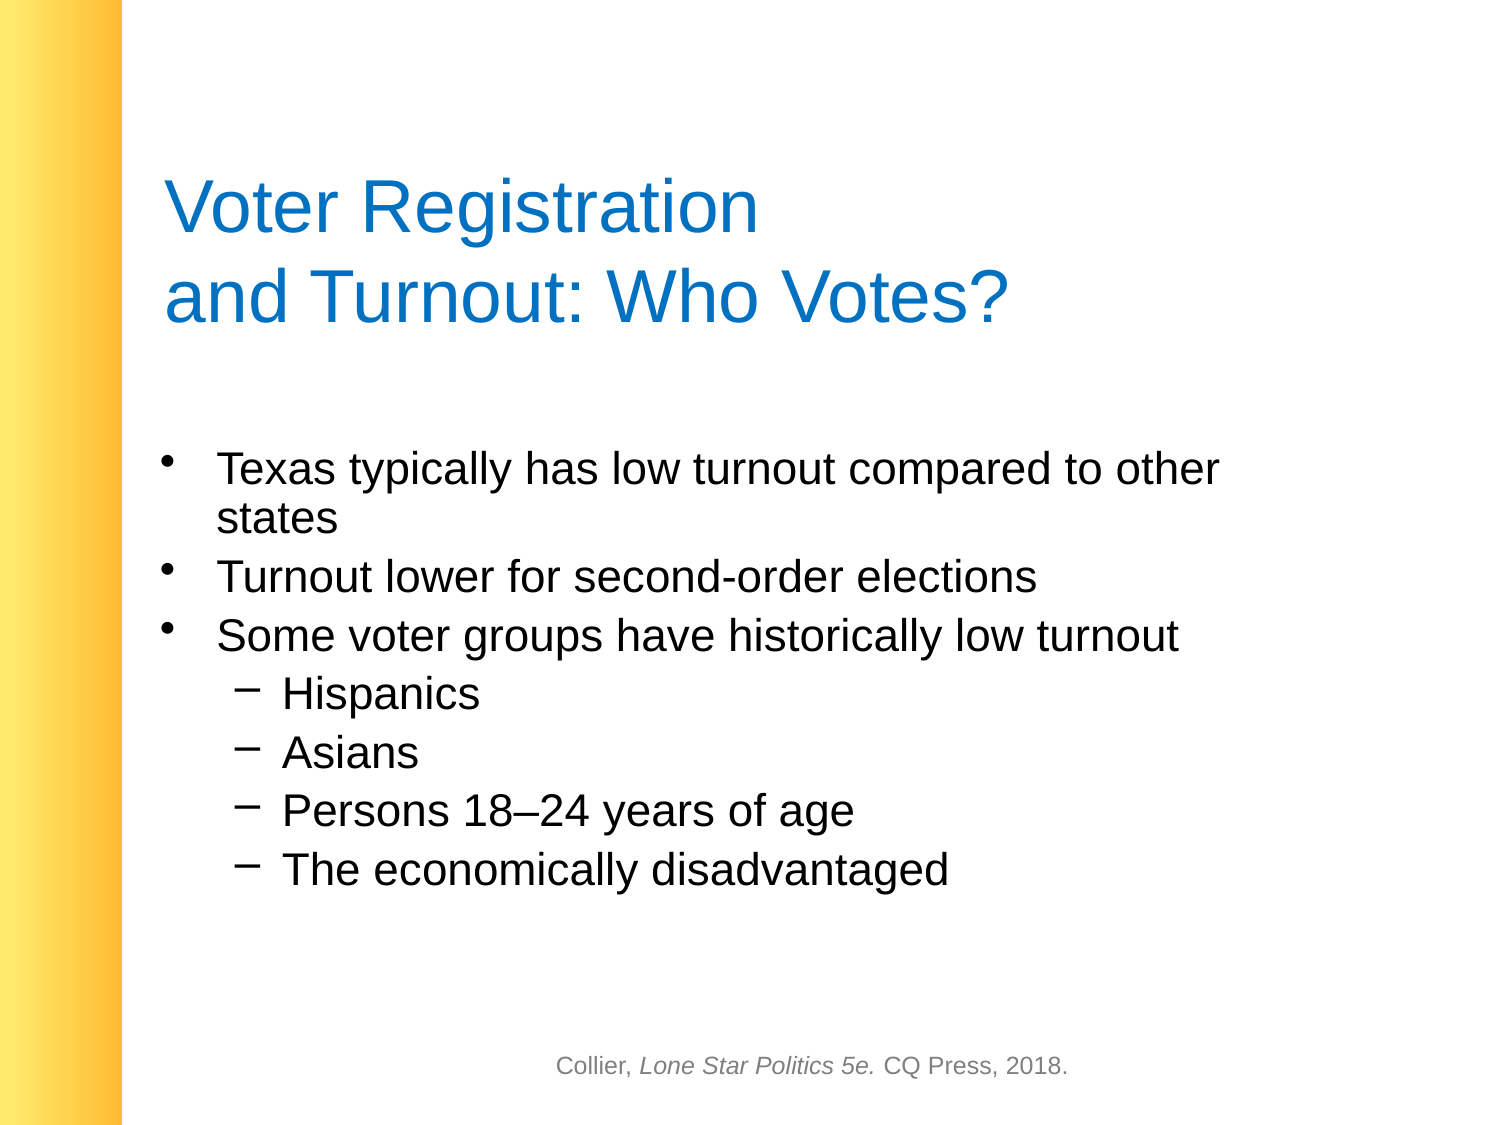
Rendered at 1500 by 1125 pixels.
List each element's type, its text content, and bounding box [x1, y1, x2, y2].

title Voter Registration and Turnout: Who Votes? [150, 149, 1463, 338]
text_box Collier, Lone Star Politics 5e. CQ Press, 2018. [525, 1042, 1100, 1087]
picture [0, 0, 1500, 1125]
list Texas typically has low turnout compared to other states Turnout lower for second-order elections Some voter groups have historically low turnout Hispanics Asians Persons 18–24 years of age The economically disadvantaged [145, 437, 1363, 988]
